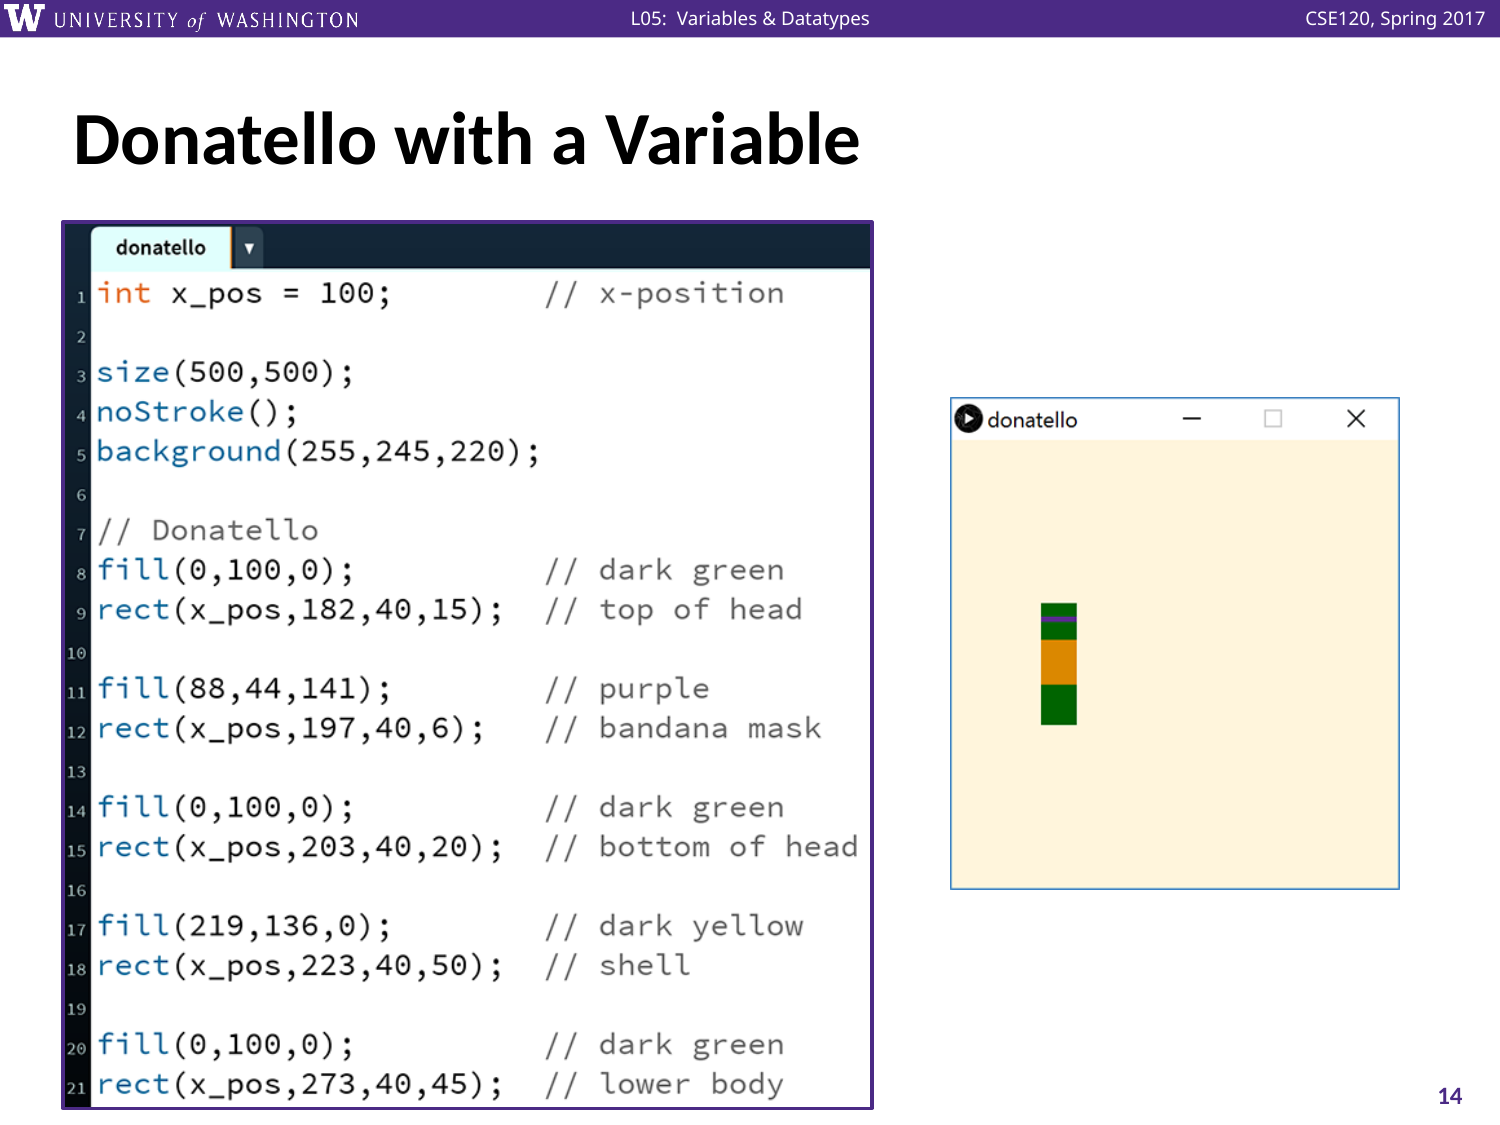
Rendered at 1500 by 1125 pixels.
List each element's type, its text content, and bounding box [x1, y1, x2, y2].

picture [64, 223, 871, 1108]
slide_number 14 [1400, 1065, 1500, 1125]
picture [949, 397, 1401, 890]
title Donatello with a Variable [58, 71, 1438, 198]
picture [4, 4, 358, 32]
